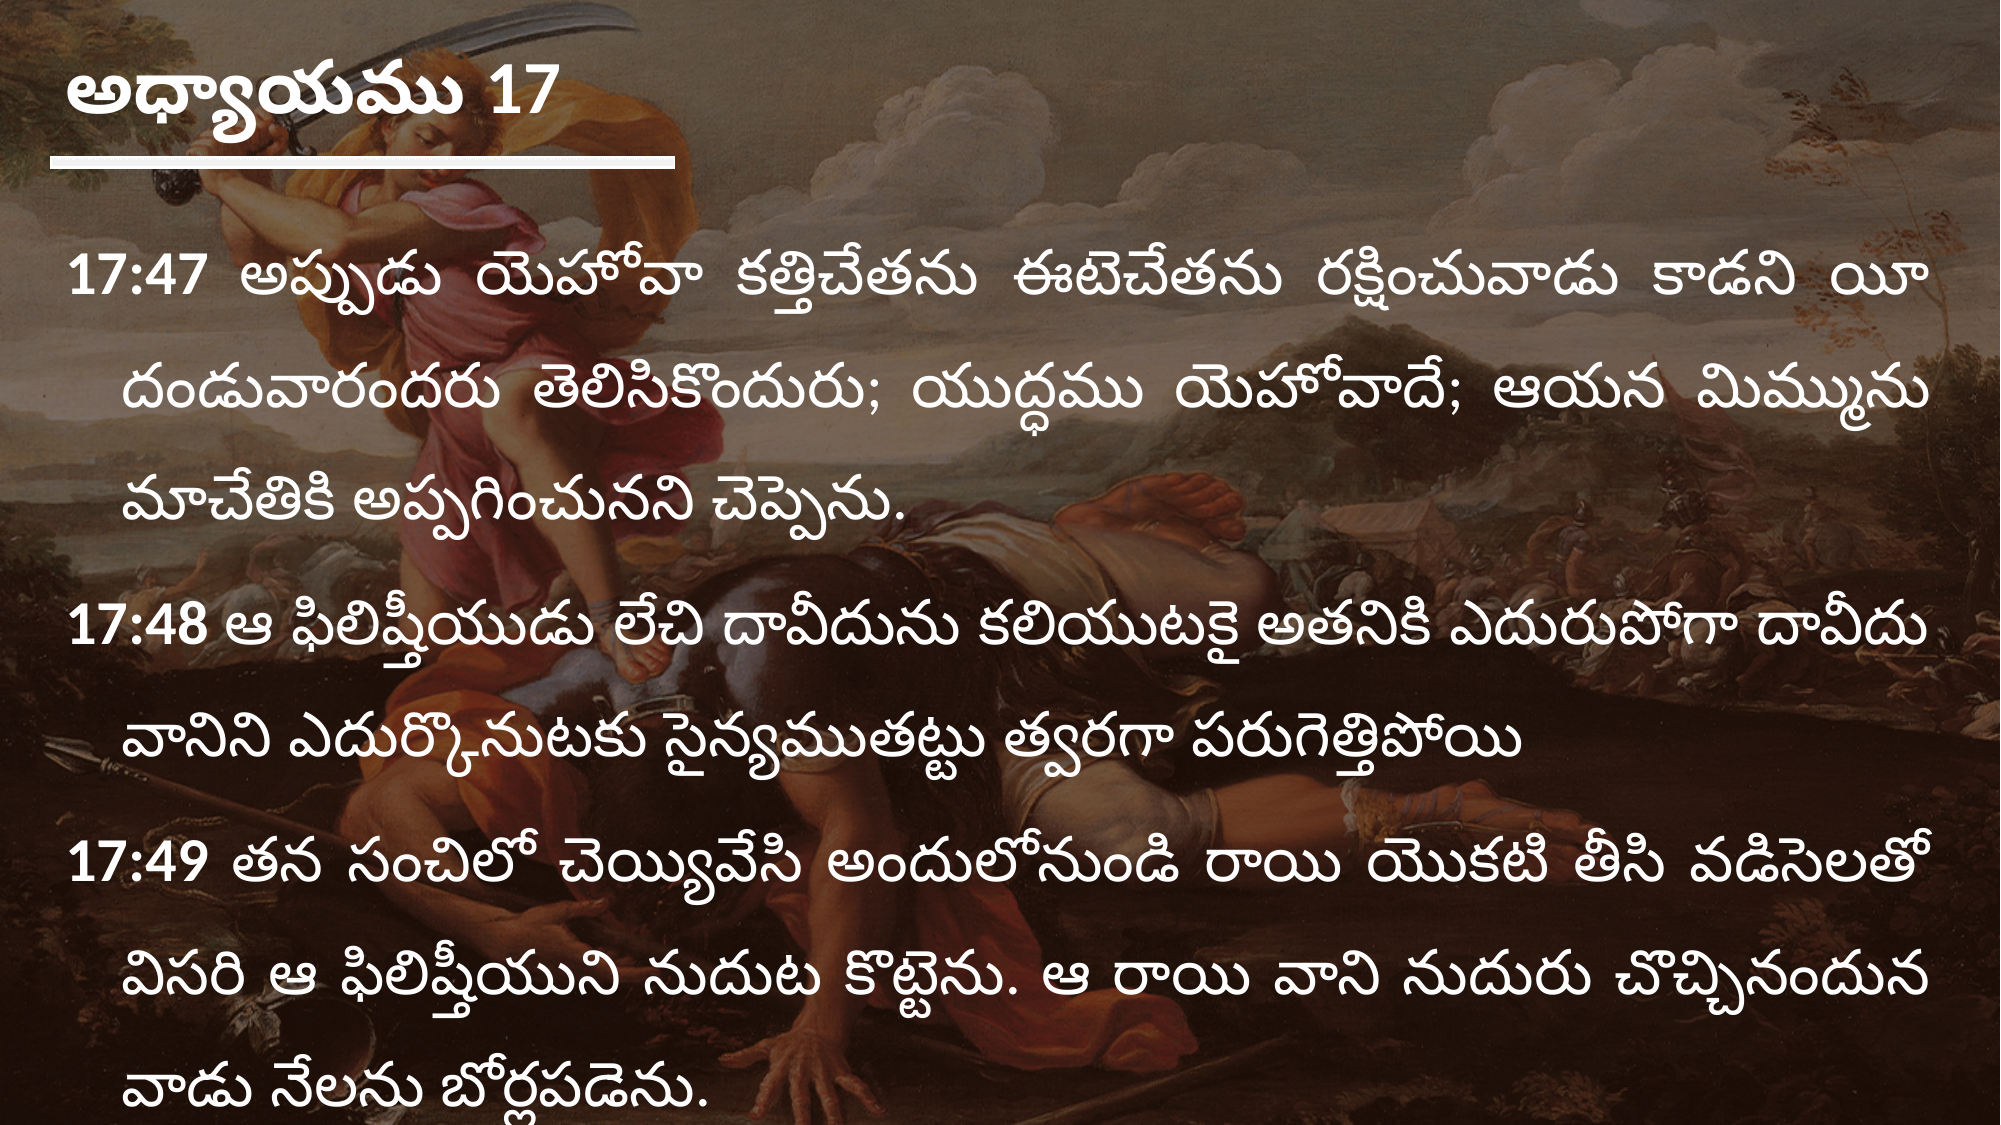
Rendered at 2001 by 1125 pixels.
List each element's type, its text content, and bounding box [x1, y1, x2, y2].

picture [0, 0, 2000, 1125]
list 17:47 అప్పుడు యెహోవా కత్తిచేతను ఈటెచేతను రక్షించువాడు కాడని యీ దండువారందరు తెలిసికొందురు; యుద్ధము యెహోవాదే; ఆయన మిమ్మును మాచేతికి అప్పగించునని చెప్పెను. 17:48 ఆ ఫిలిష్తీయుడు లేచి దావీదును కలియుటకై అతనికి ఎదురుపోగా దావీదు వానిని ఎదుర్కొనుటకు సైన్యముతట్టు త్వరగా పరుగెత్తిపోయి 17:49 తన సంచిలో చెయ్యివేసి అందులోనుండి రాయి యొకటి తీసి వడిసెలతో విసరి ఆ ఫిలిష్తీయుని నుదుట కొట్టెను. ఆ రాయి వాని నుదురు చొచ్చినందున వాడు నేలను బోర్లపడెను. [50, 187, 1946, 1063]
title అధ్యాయము 17 [50, 0, 1925, 167]
